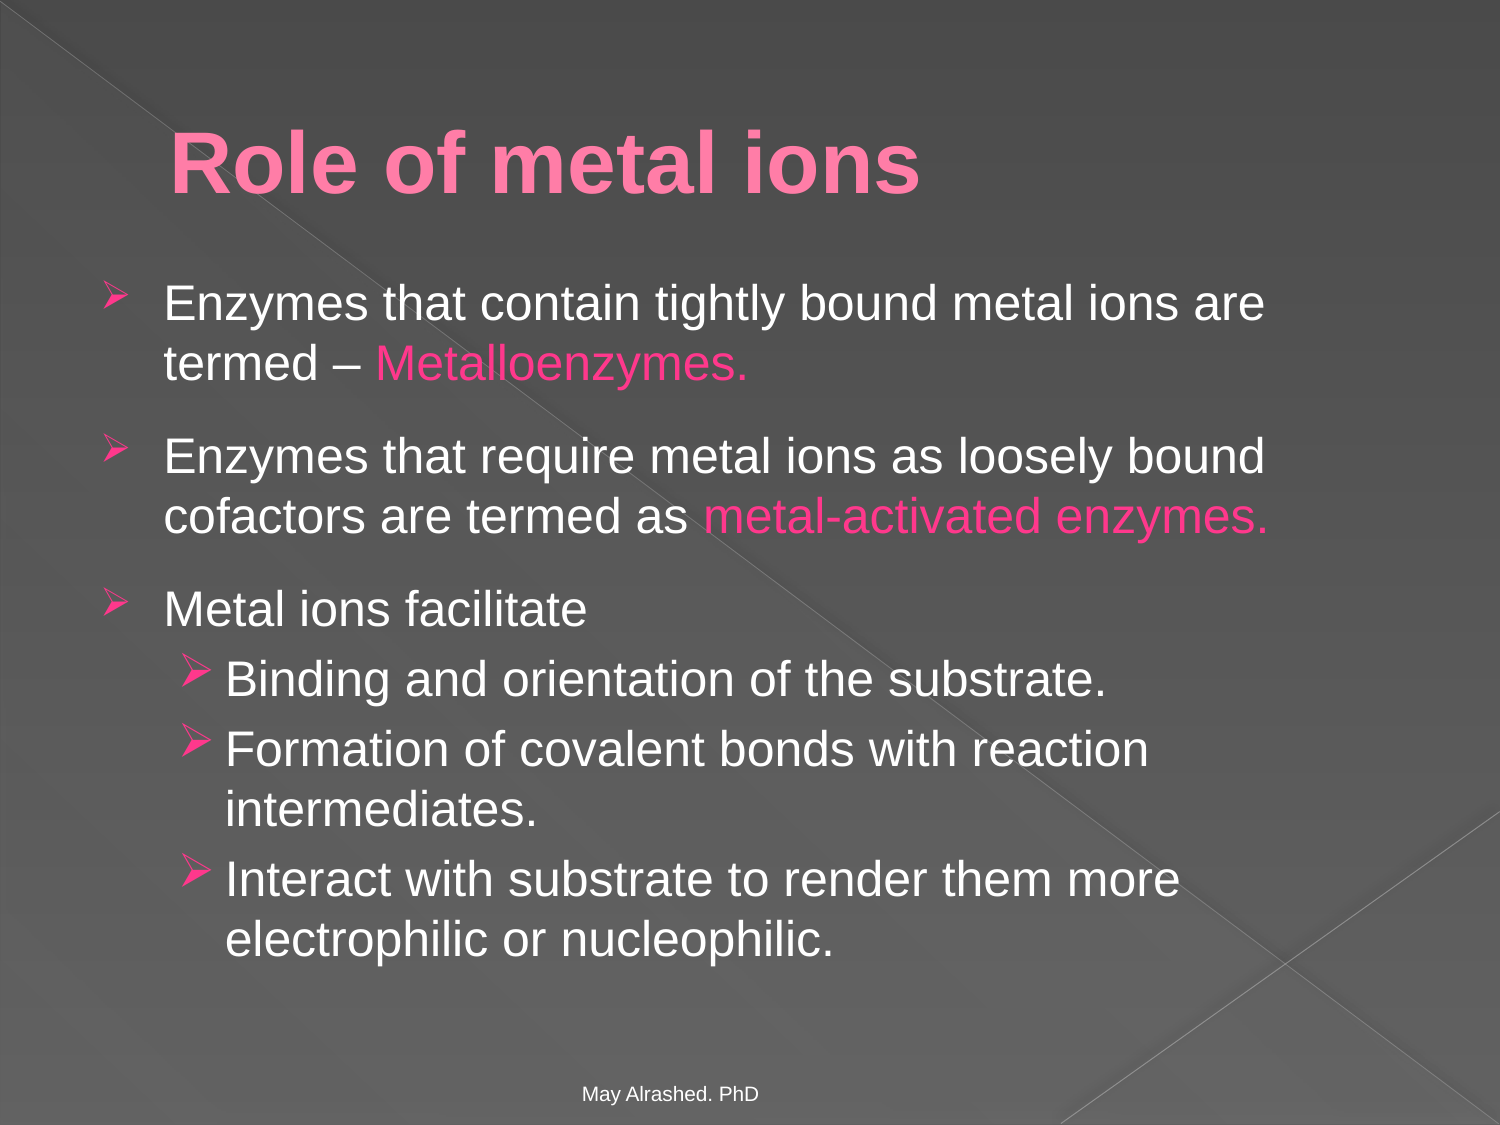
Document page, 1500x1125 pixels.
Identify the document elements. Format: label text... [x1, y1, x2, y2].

footer May Alrashed. PhD [75, 1063, 774, 1113]
title Role of metal ions [75, 43, 1425, 262]
list Enzymes that contain tightly bound metal ions are termed – Metalloenzymes. Enzymes that require metal ions as loosely bound cofactors are termed as metal-activated enzymes. Metal ions facilitate Binding and orientation of the substrate. Formation of covalent bonds with reaction intermediates. Interact with substrate to render them more electrophilic or nucleophilic. [75, 262, 1425, 1013]
